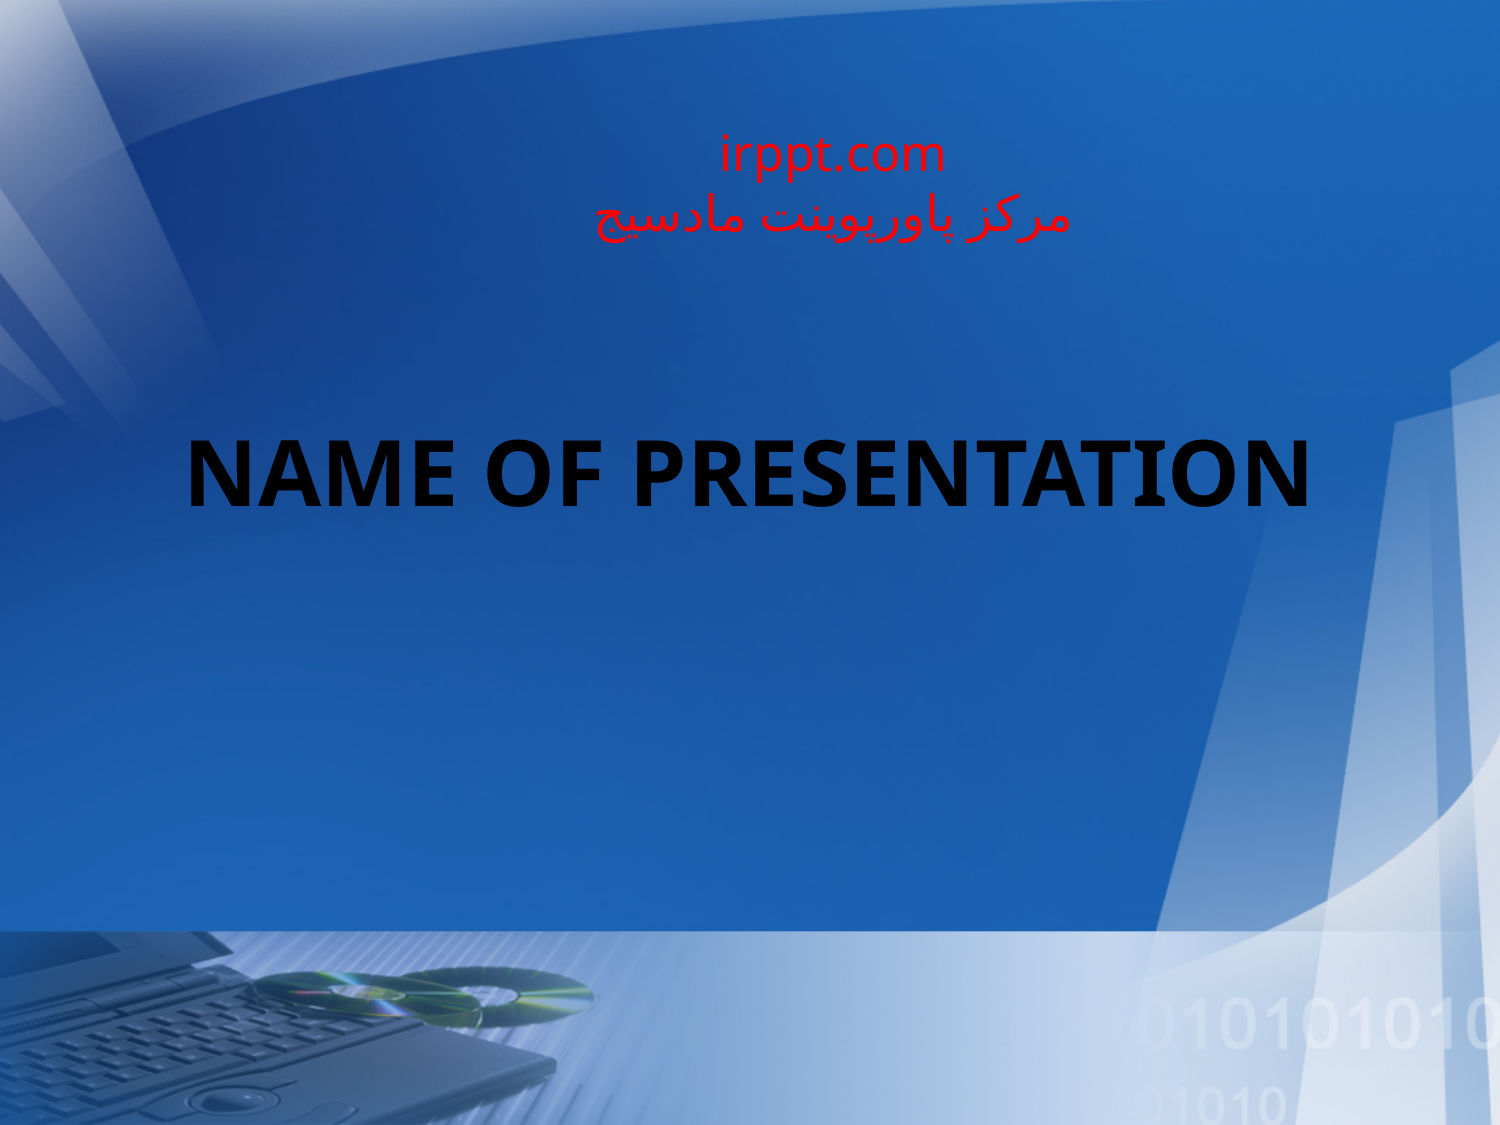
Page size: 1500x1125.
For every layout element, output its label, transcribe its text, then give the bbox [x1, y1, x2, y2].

title NAME OF PRESENTATION [112, 349, 1388, 591]
text_box irppt.com مرکز پاورپوینت مادسیج [578, 113, 1089, 249]
picture [0, 0, 1500, 1125]
